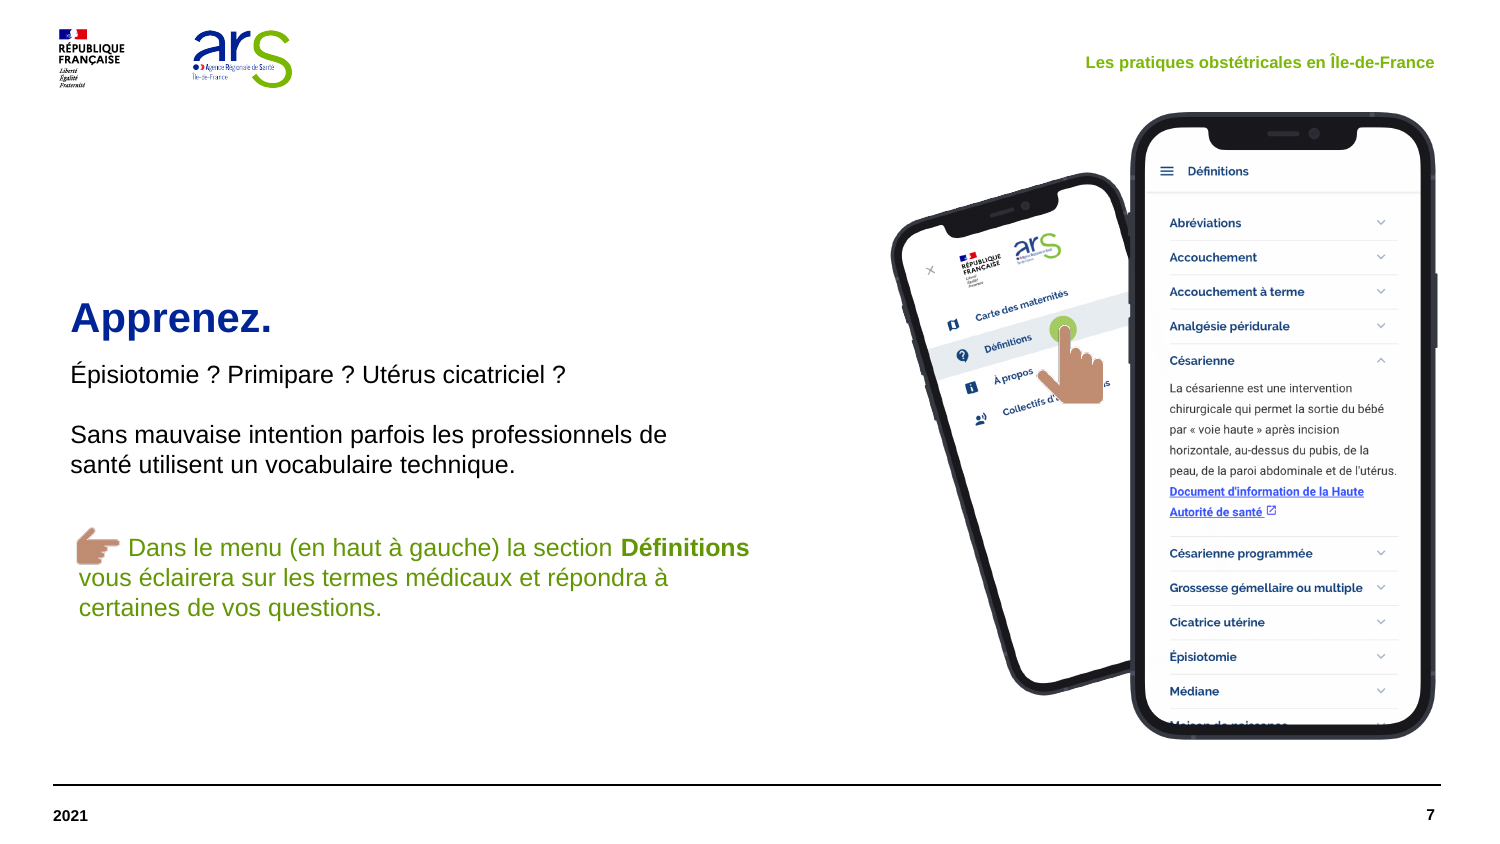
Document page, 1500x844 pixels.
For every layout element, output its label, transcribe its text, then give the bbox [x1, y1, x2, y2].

title Épisiotomie ? Primipare ? Utérus cicatriciel ? Sans mauvaise intention parfois les professionnels de santé utilisent un vocabulaire technique. [53, 351, 715, 611]
picture [880, 112, 1438, 740]
text_box Apprenez. [53, 280, 739, 351]
footer Les pratiques obstétricales en Île-de-France [470, 32, 1436, 92]
slide_number 7 [1213, 784, 1436, 844]
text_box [1036, 315, 1105, 404]
slide_number 2021 [53, 787, 252, 844]
text_box Dans le menu (en haut à gauche) la section Définitions vous éclairera sur les termes médicaux et répondra à certaines de vos questions. [61, 523, 789, 723]
picture [47, 17, 136, 107]
picture [77, 523, 120, 568]
picture [192, 30, 292, 88]
